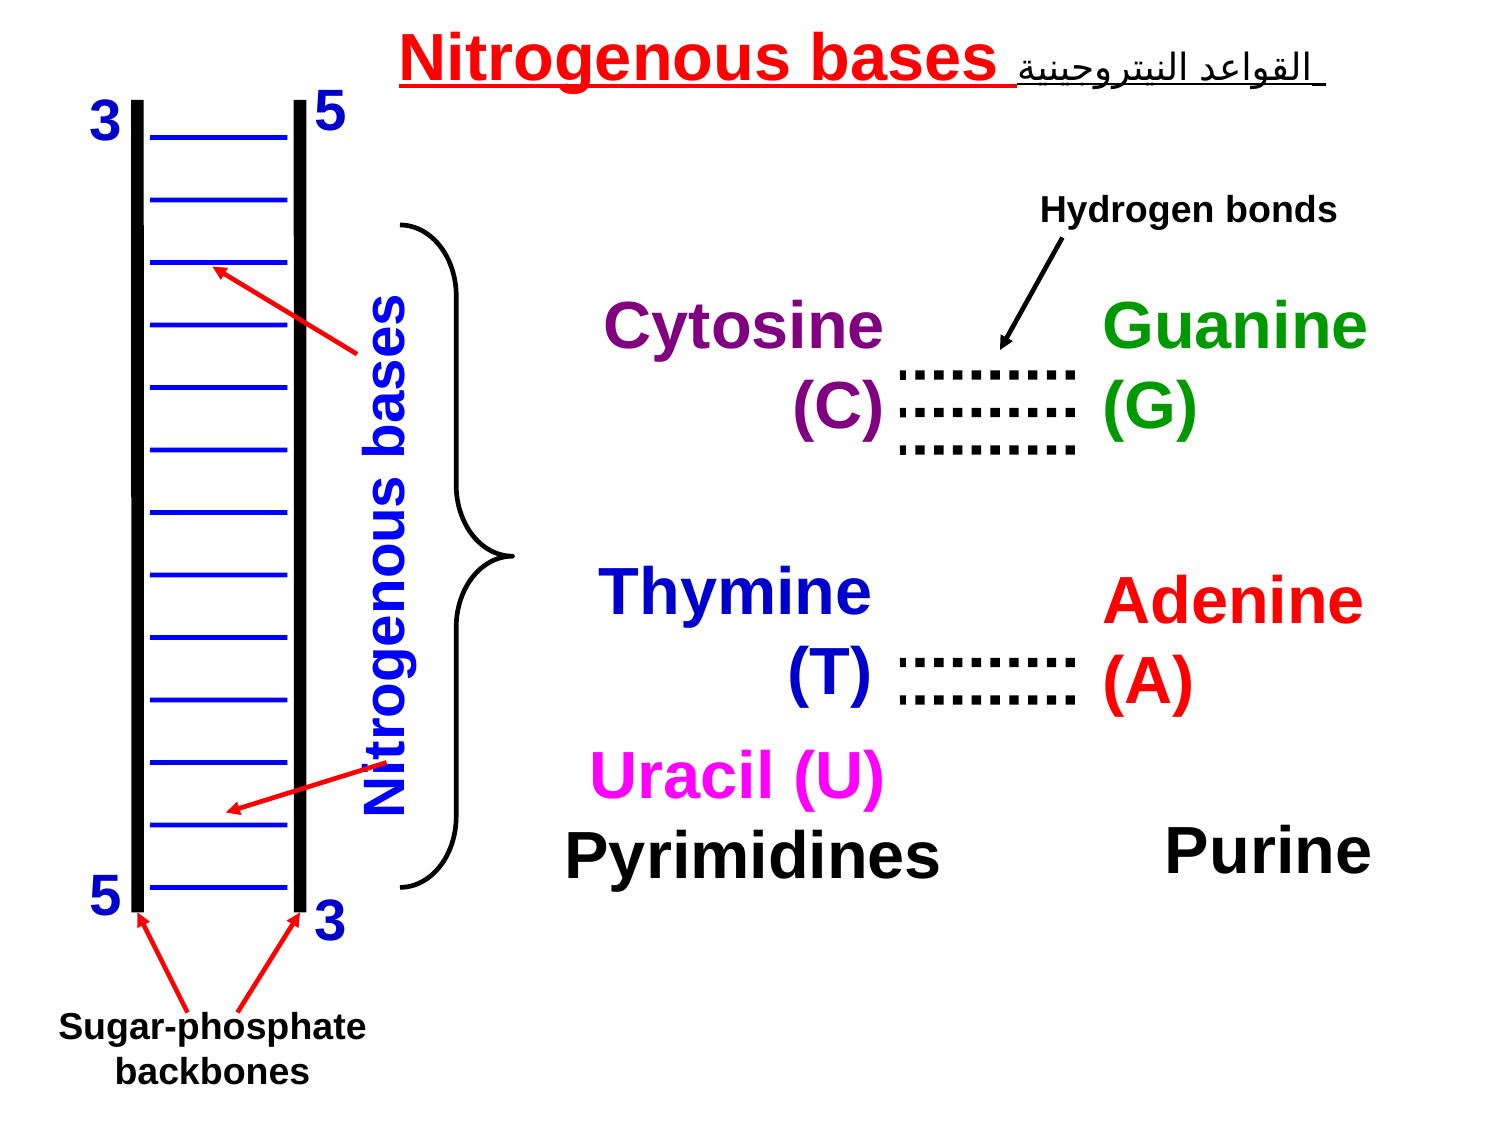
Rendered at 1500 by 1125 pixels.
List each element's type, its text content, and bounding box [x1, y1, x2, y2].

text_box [37, 912, 388, 1101]
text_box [74, 64, 376, 961]
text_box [899, 662, 1076, 701]
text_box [549, 274, 1476, 901]
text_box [899, 374, 1076, 451]
title Nitrogenous bases القواعد النيتروجينية [300, 20, 1425, 88]
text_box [999, 177, 1376, 351]
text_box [379, 224, 513, 888]
